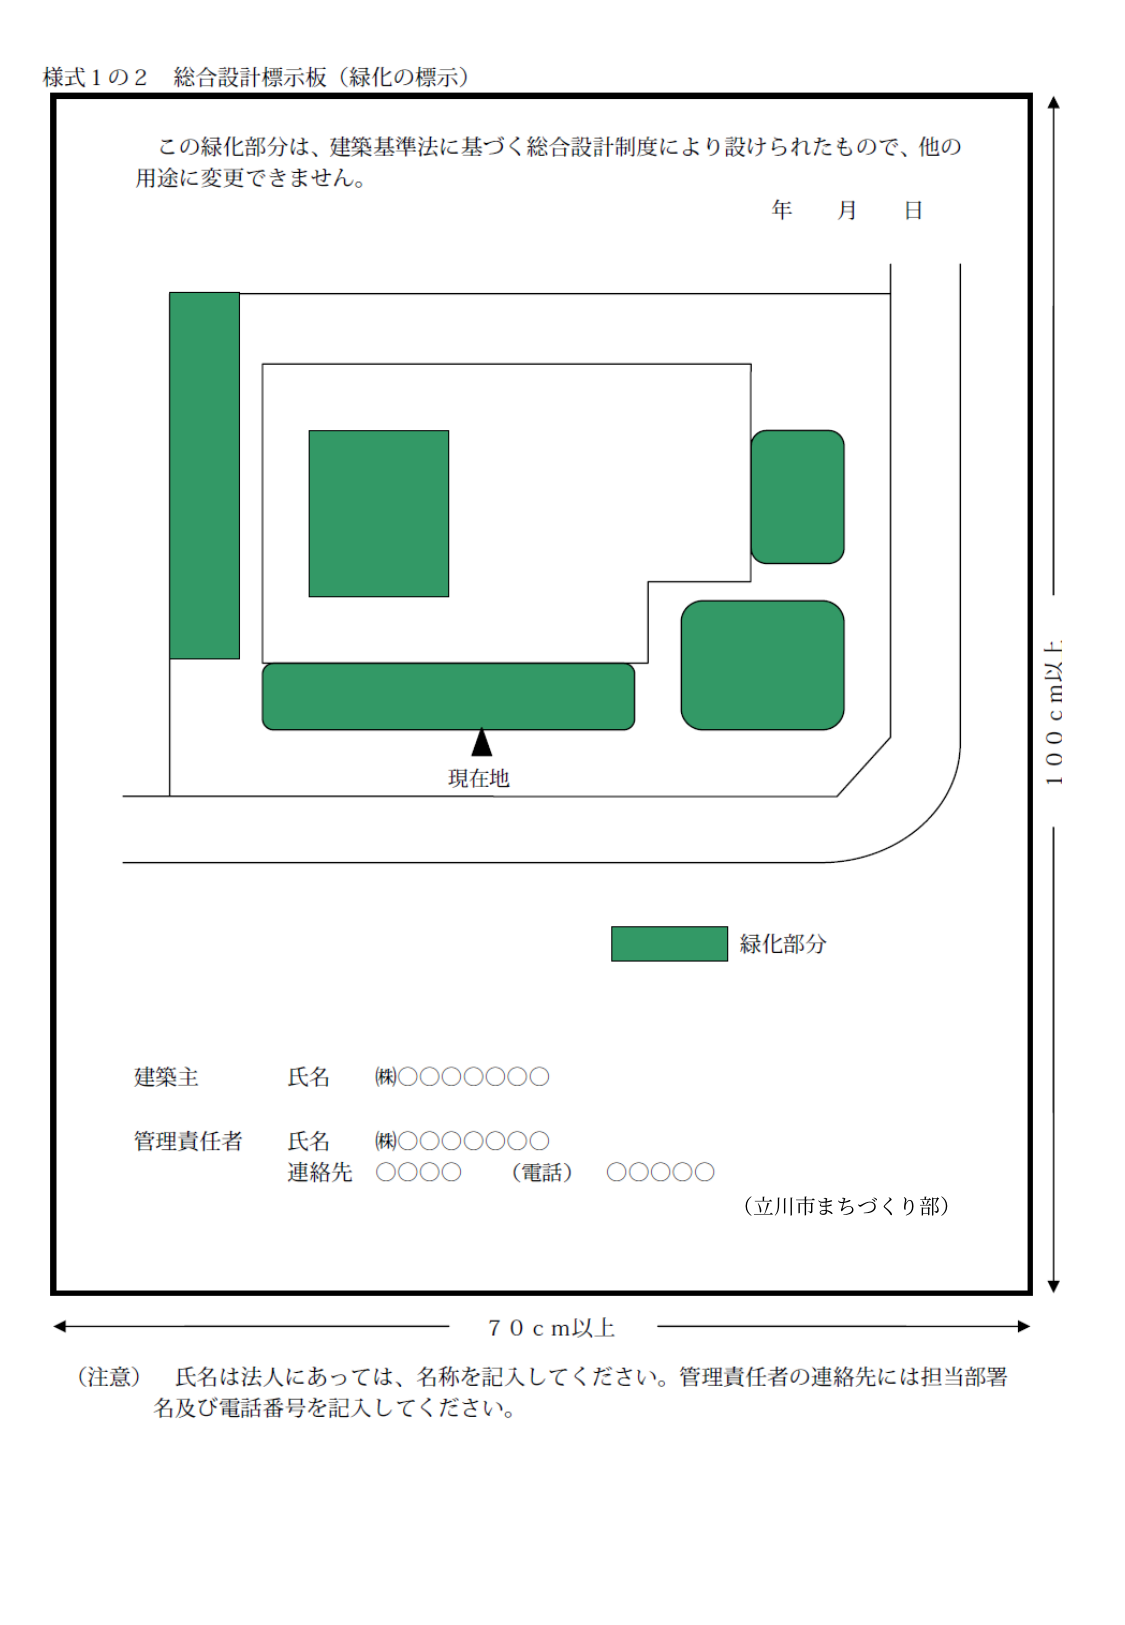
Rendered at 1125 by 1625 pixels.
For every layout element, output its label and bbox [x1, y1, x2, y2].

picture [34, 53, 1091, 1431]
